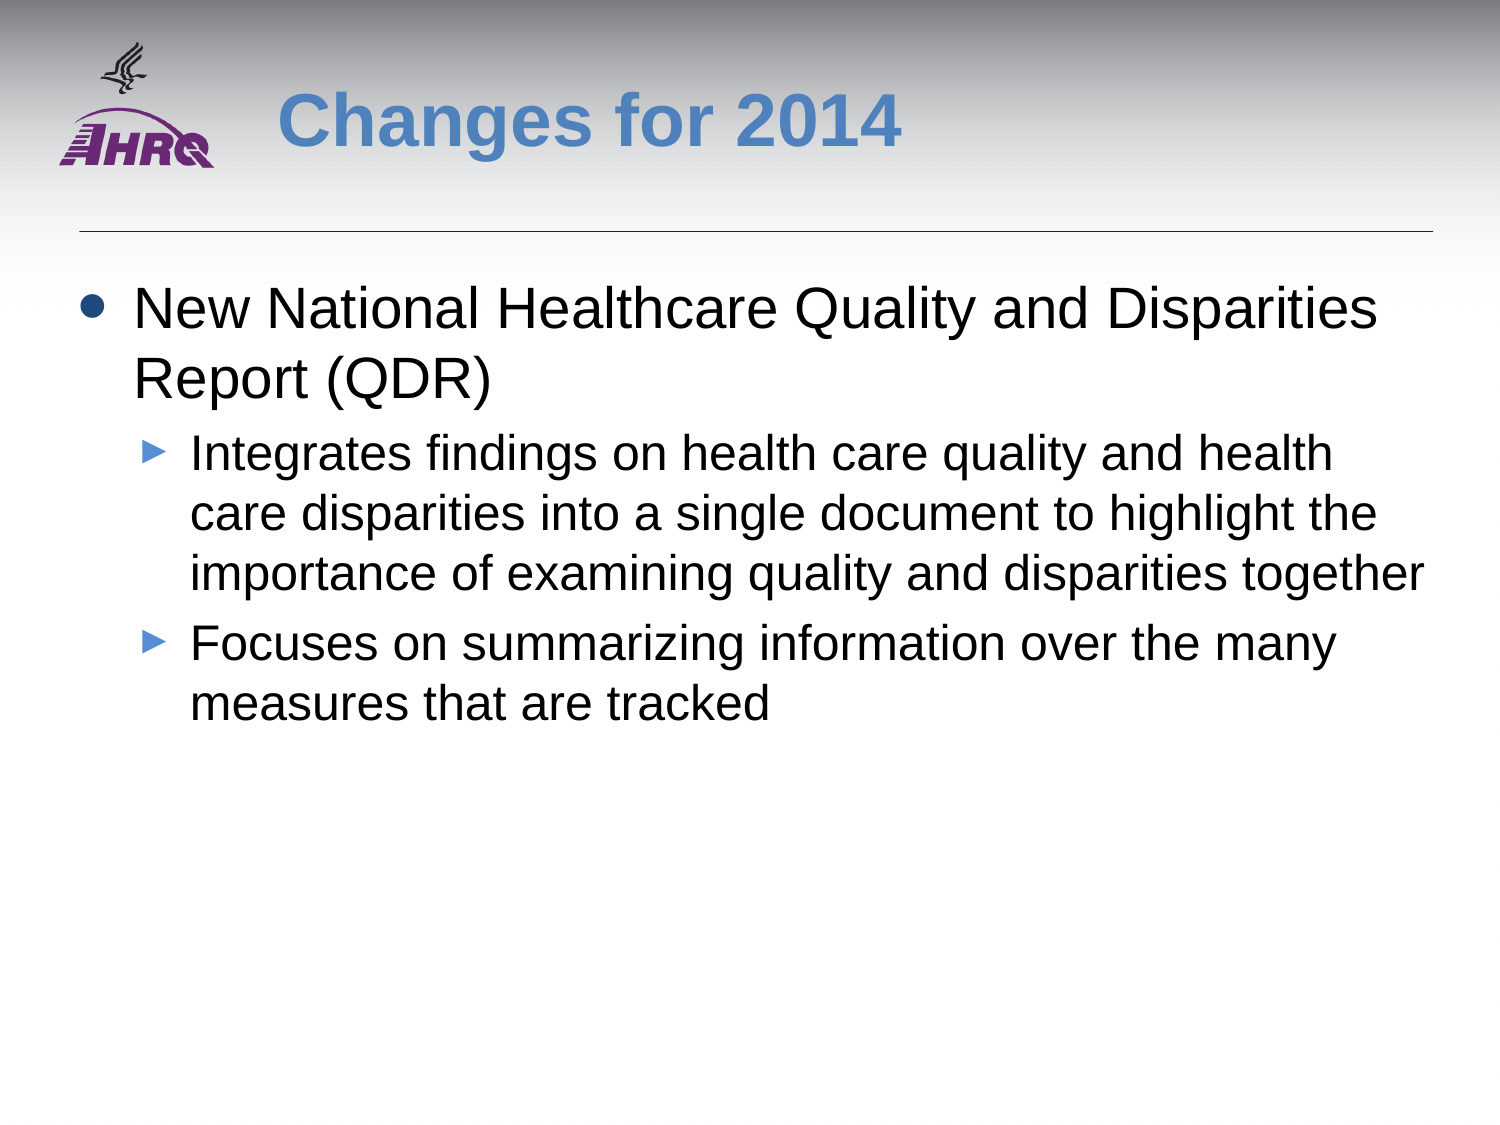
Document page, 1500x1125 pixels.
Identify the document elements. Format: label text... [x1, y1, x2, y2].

list New National Healthcare Quality and Disparities Report (QDR) Integrates findings on health care quality and health care disparities into a single document to highlight the importance of examining quality and disparities together Focuses on summarizing information over the many measures that are tracked [62, 262, 1450, 1005]
title Changes for 2014 [262, 45, 1425, 188]
picture [0, 0, 1500, 1125]
